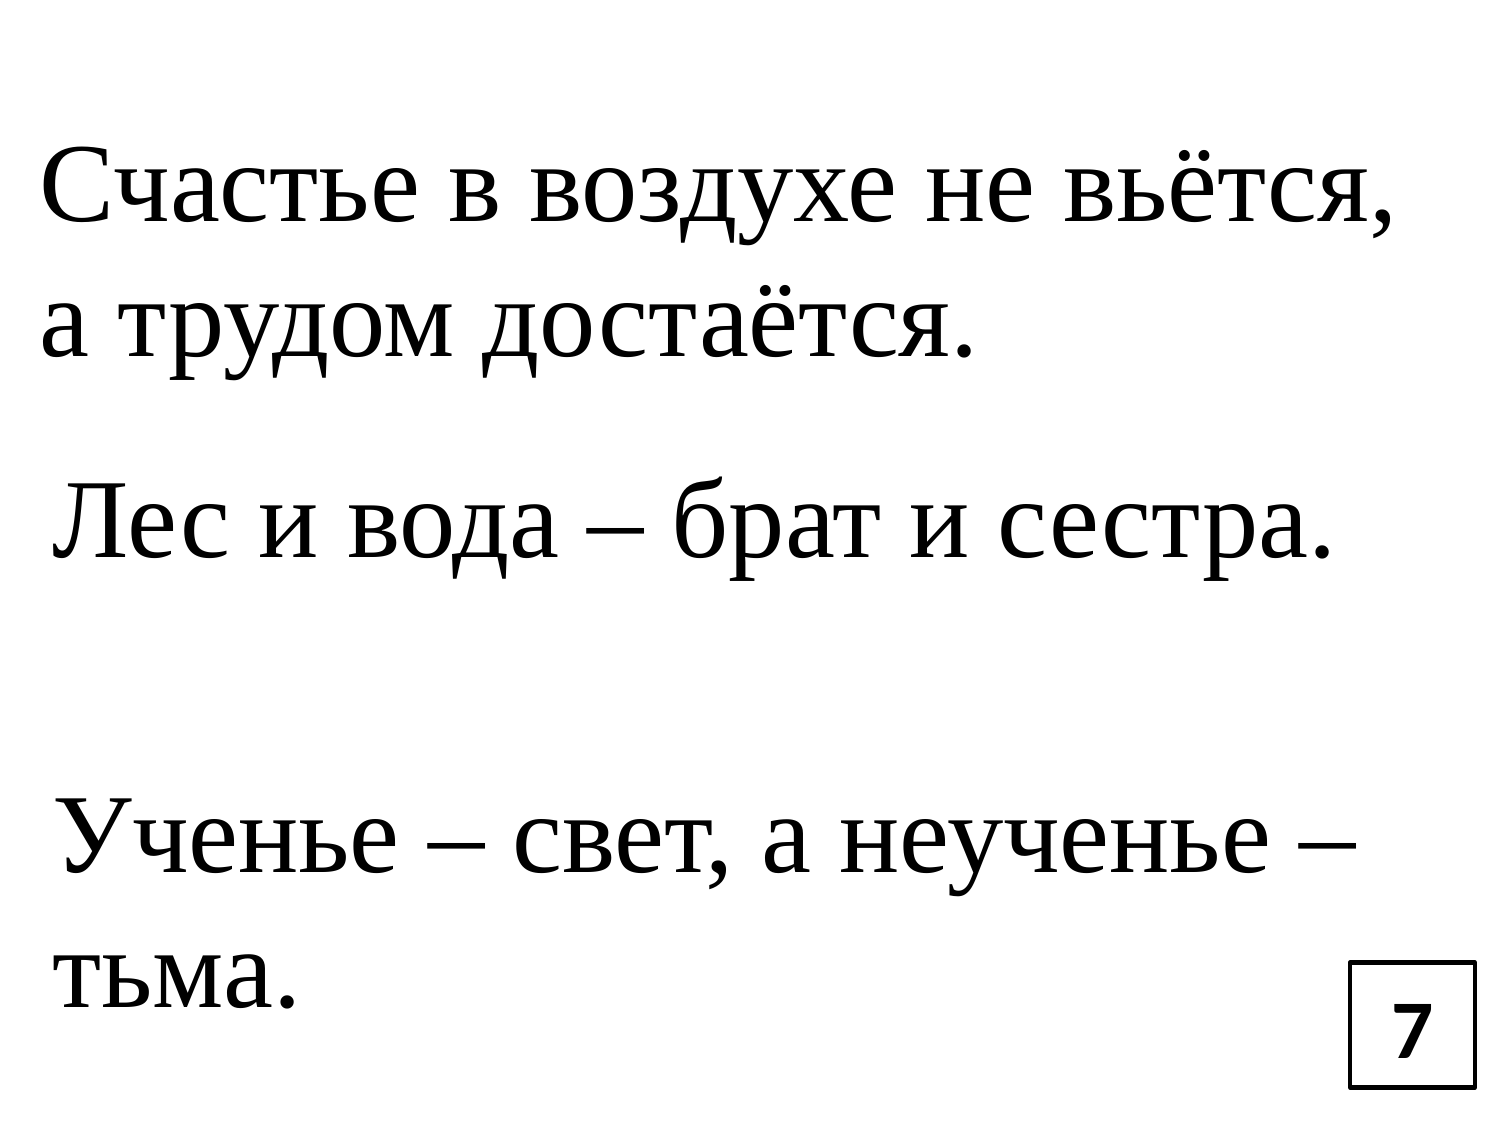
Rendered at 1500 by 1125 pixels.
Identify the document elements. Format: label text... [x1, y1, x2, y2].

text_box 7 [1348, 960, 1477, 1090]
title Счастье в воздухе не вьётся, а трудом достаётся. [24, 62, 1463, 425]
subtitle Лес и вода – брат и сестра. Ученье – свет, а неученье – тьма. [37, 437, 1463, 1075]
